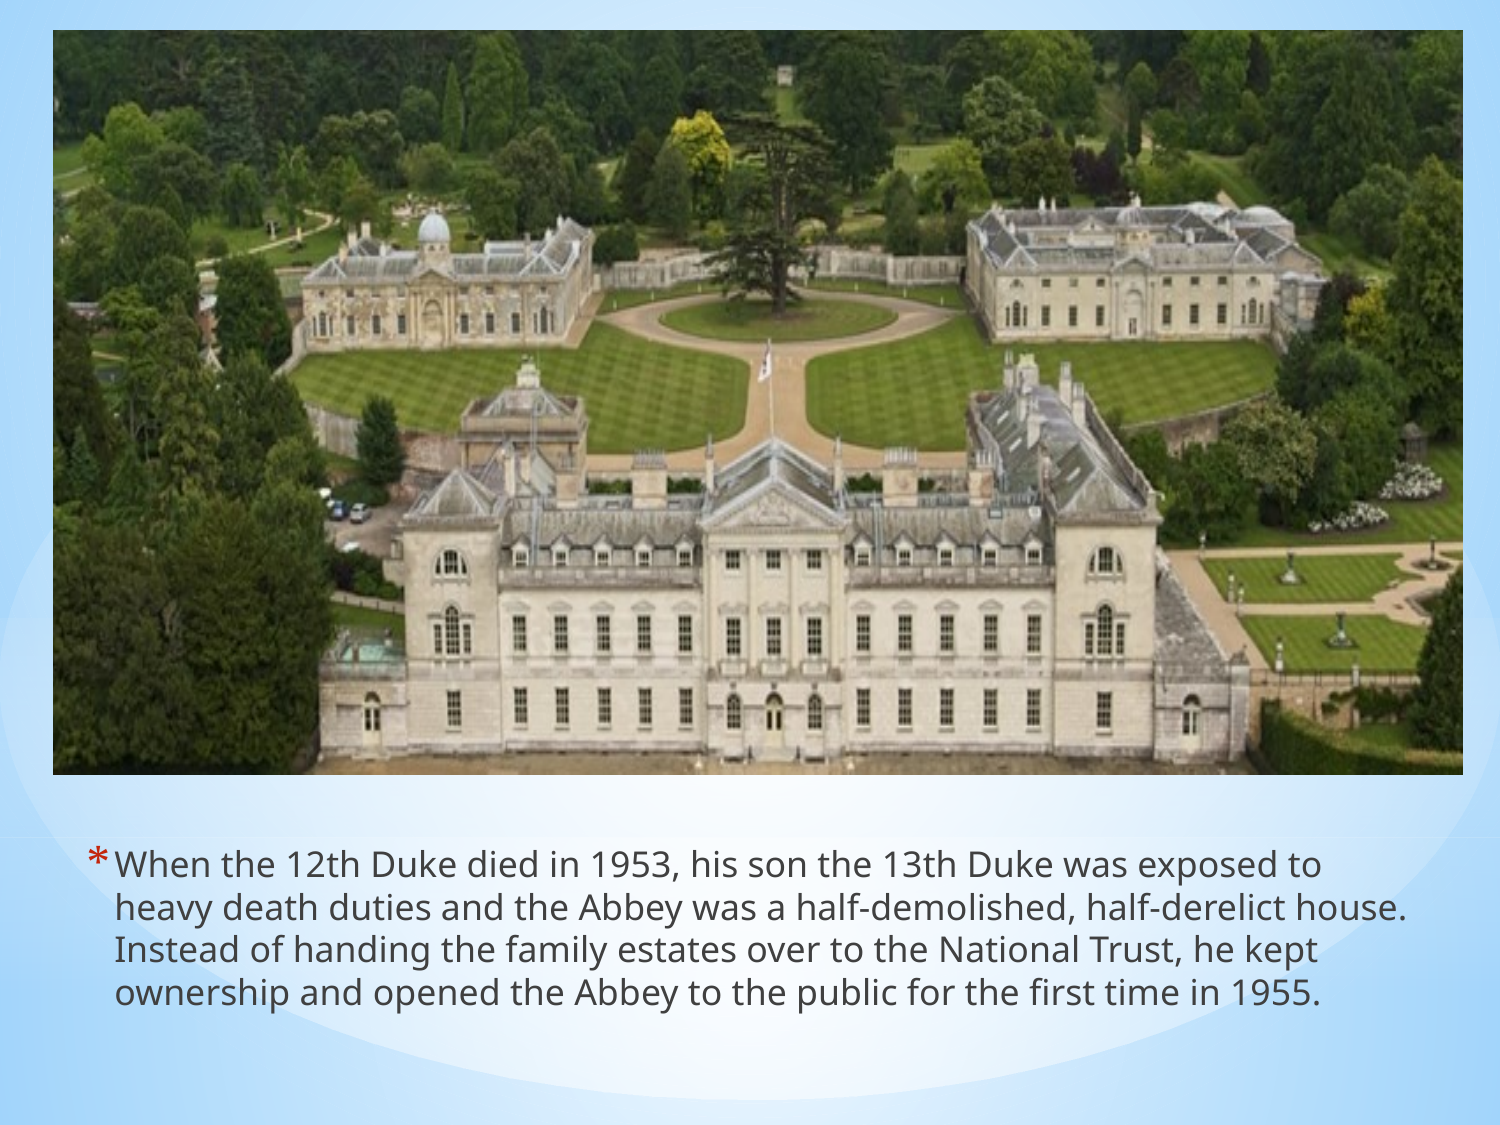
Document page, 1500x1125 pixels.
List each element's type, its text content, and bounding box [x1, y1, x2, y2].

list When the 12th Duke died in 1953, his son the 13th Duke was exposed to heavy death duties and the Abbey was a half-demolished, half-derelict house. Instead of handing the family estates over to the National Trust, he kept ownership and opened the Abbey to the public for the first time in 1955. [64, 834, 1447, 1050]
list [52, 30, 1464, 776]
